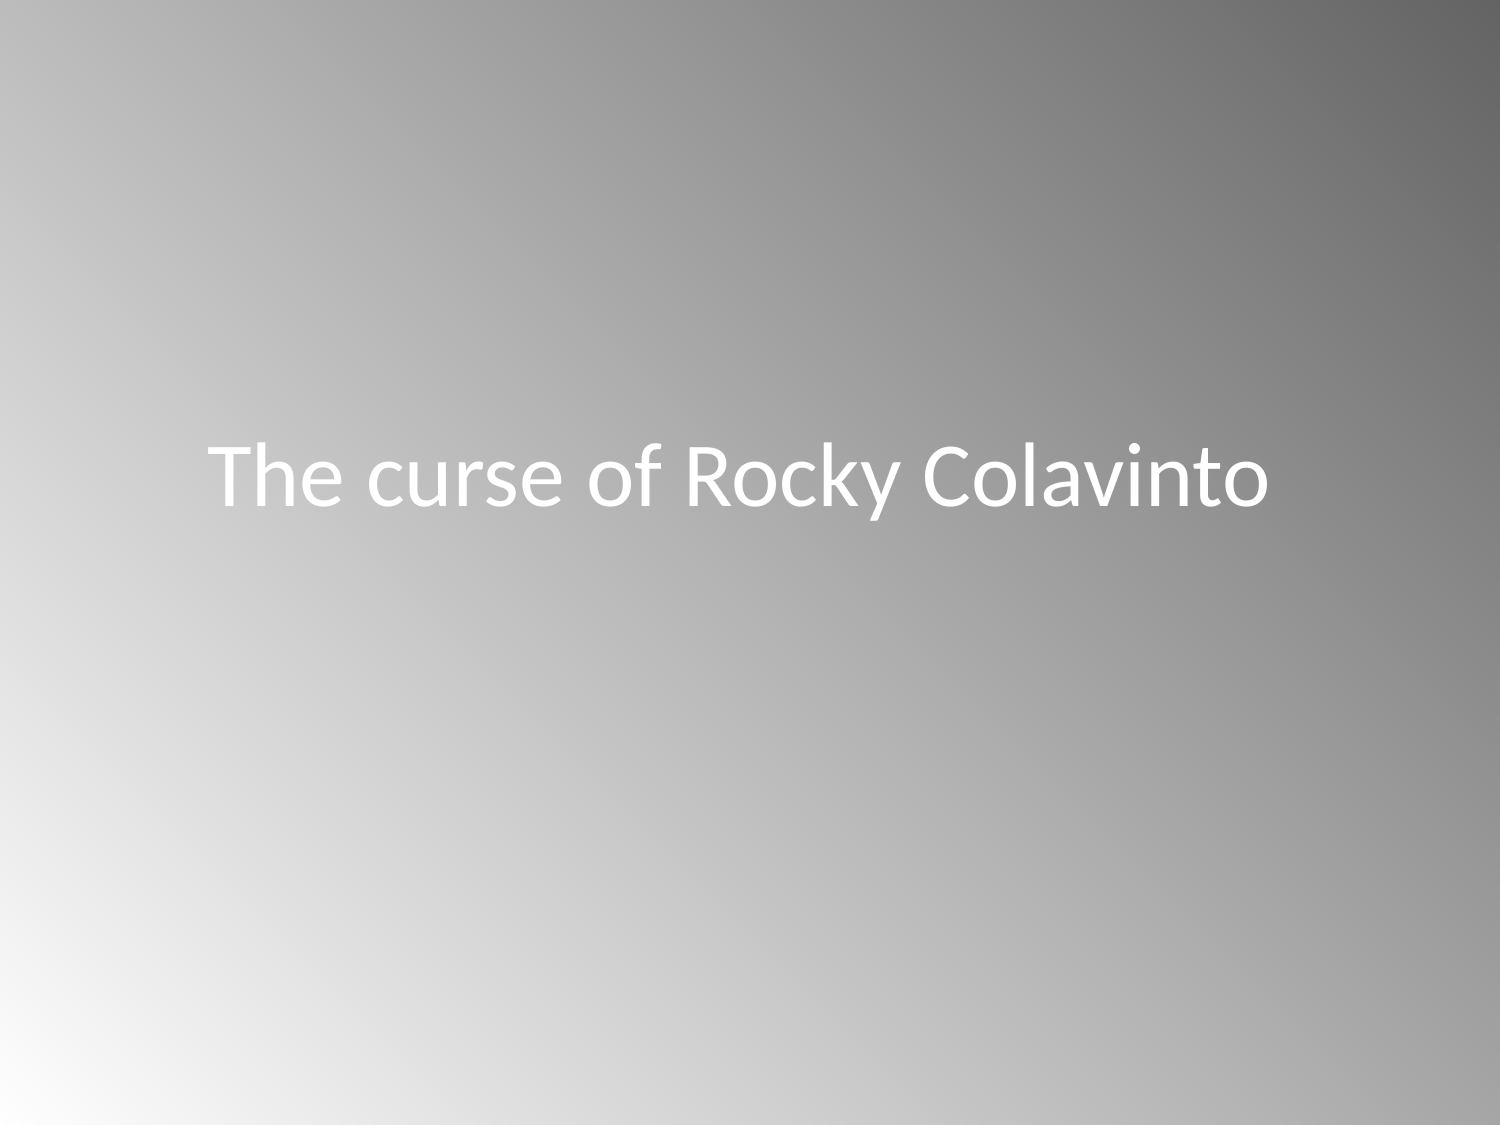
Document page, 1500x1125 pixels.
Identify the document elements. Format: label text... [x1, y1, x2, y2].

title The curse of Rocky Colavinto [112, 349, 1388, 591]
